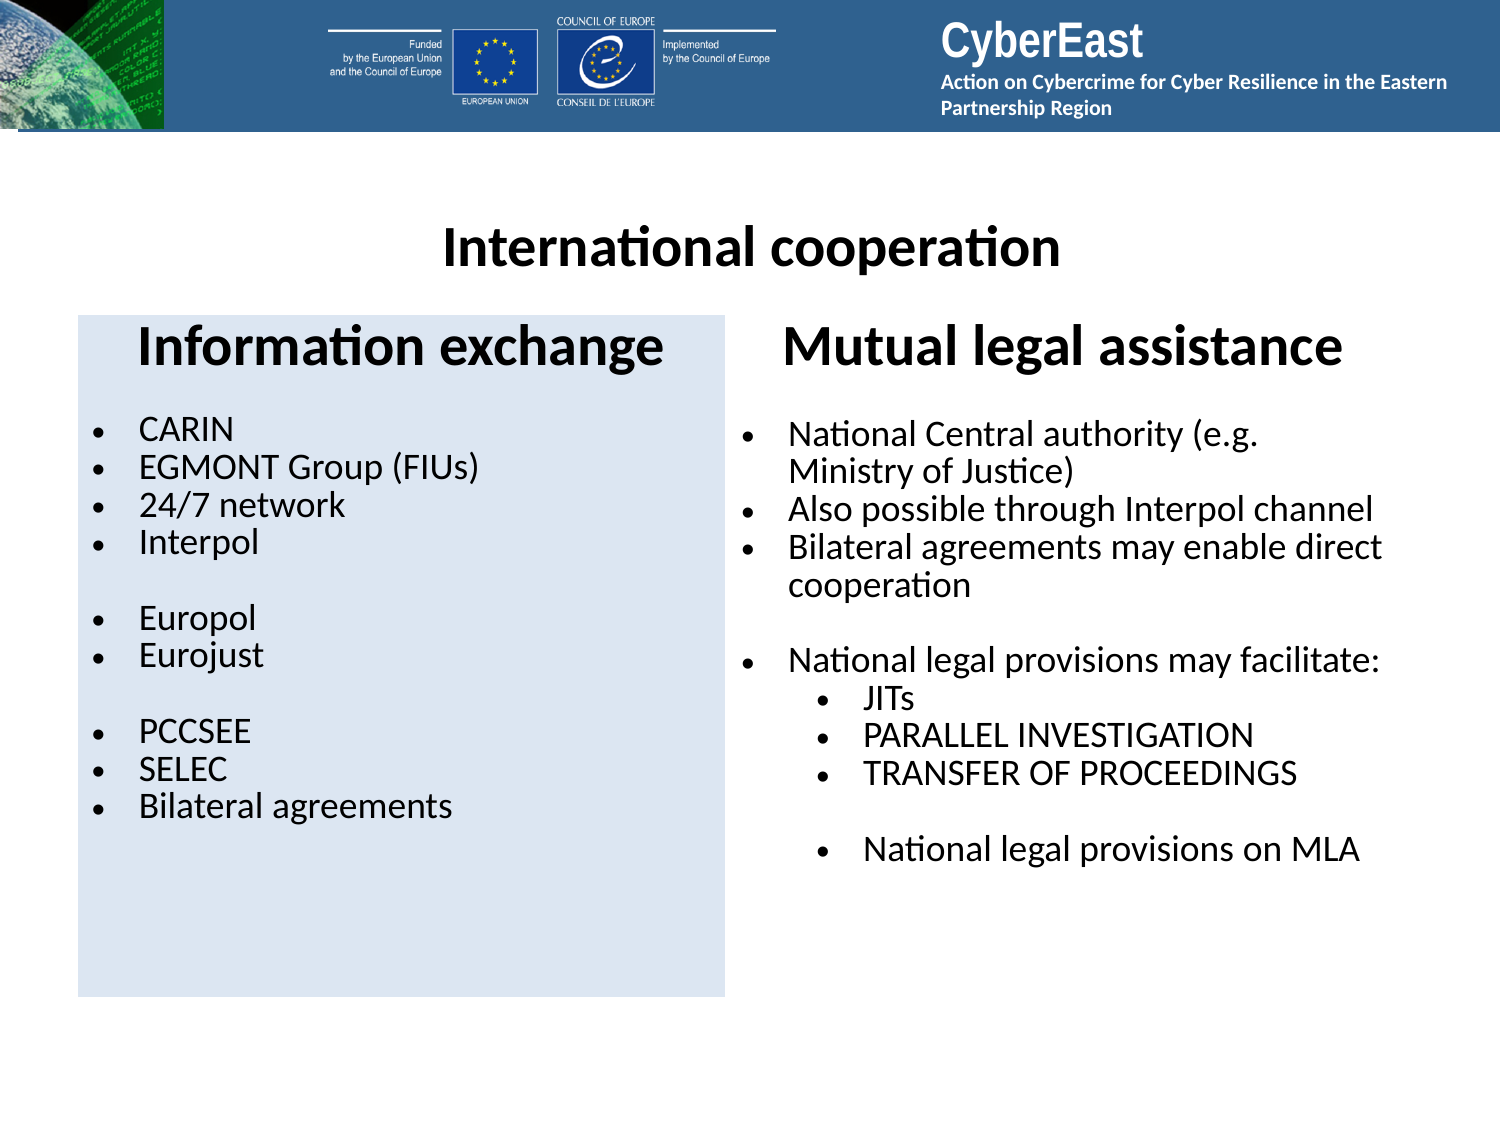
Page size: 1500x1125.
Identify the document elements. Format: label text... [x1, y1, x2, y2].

table_header Mutual legal assistance National Central authority (e.g. Ministry of Justice) Also possible through Interpol channel Bilateral agreements may enable direct cooperation National legal provisions may facilitate: JITs PARALLEL INVESTIGATION TRANSFER OF PROCEEDINGS National legal provisions on MLA [727, 315, 1399, 997]
title International cooperation [76, 172, 1427, 315]
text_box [0, 0, 1500, 132]
table_header Information exchange CARIN EGMONT Group (FIUs) 24/7 network Interpol Europol Eurojust PCCSEE SELEC Bilateral agreements [78, 315, 725, 997]
